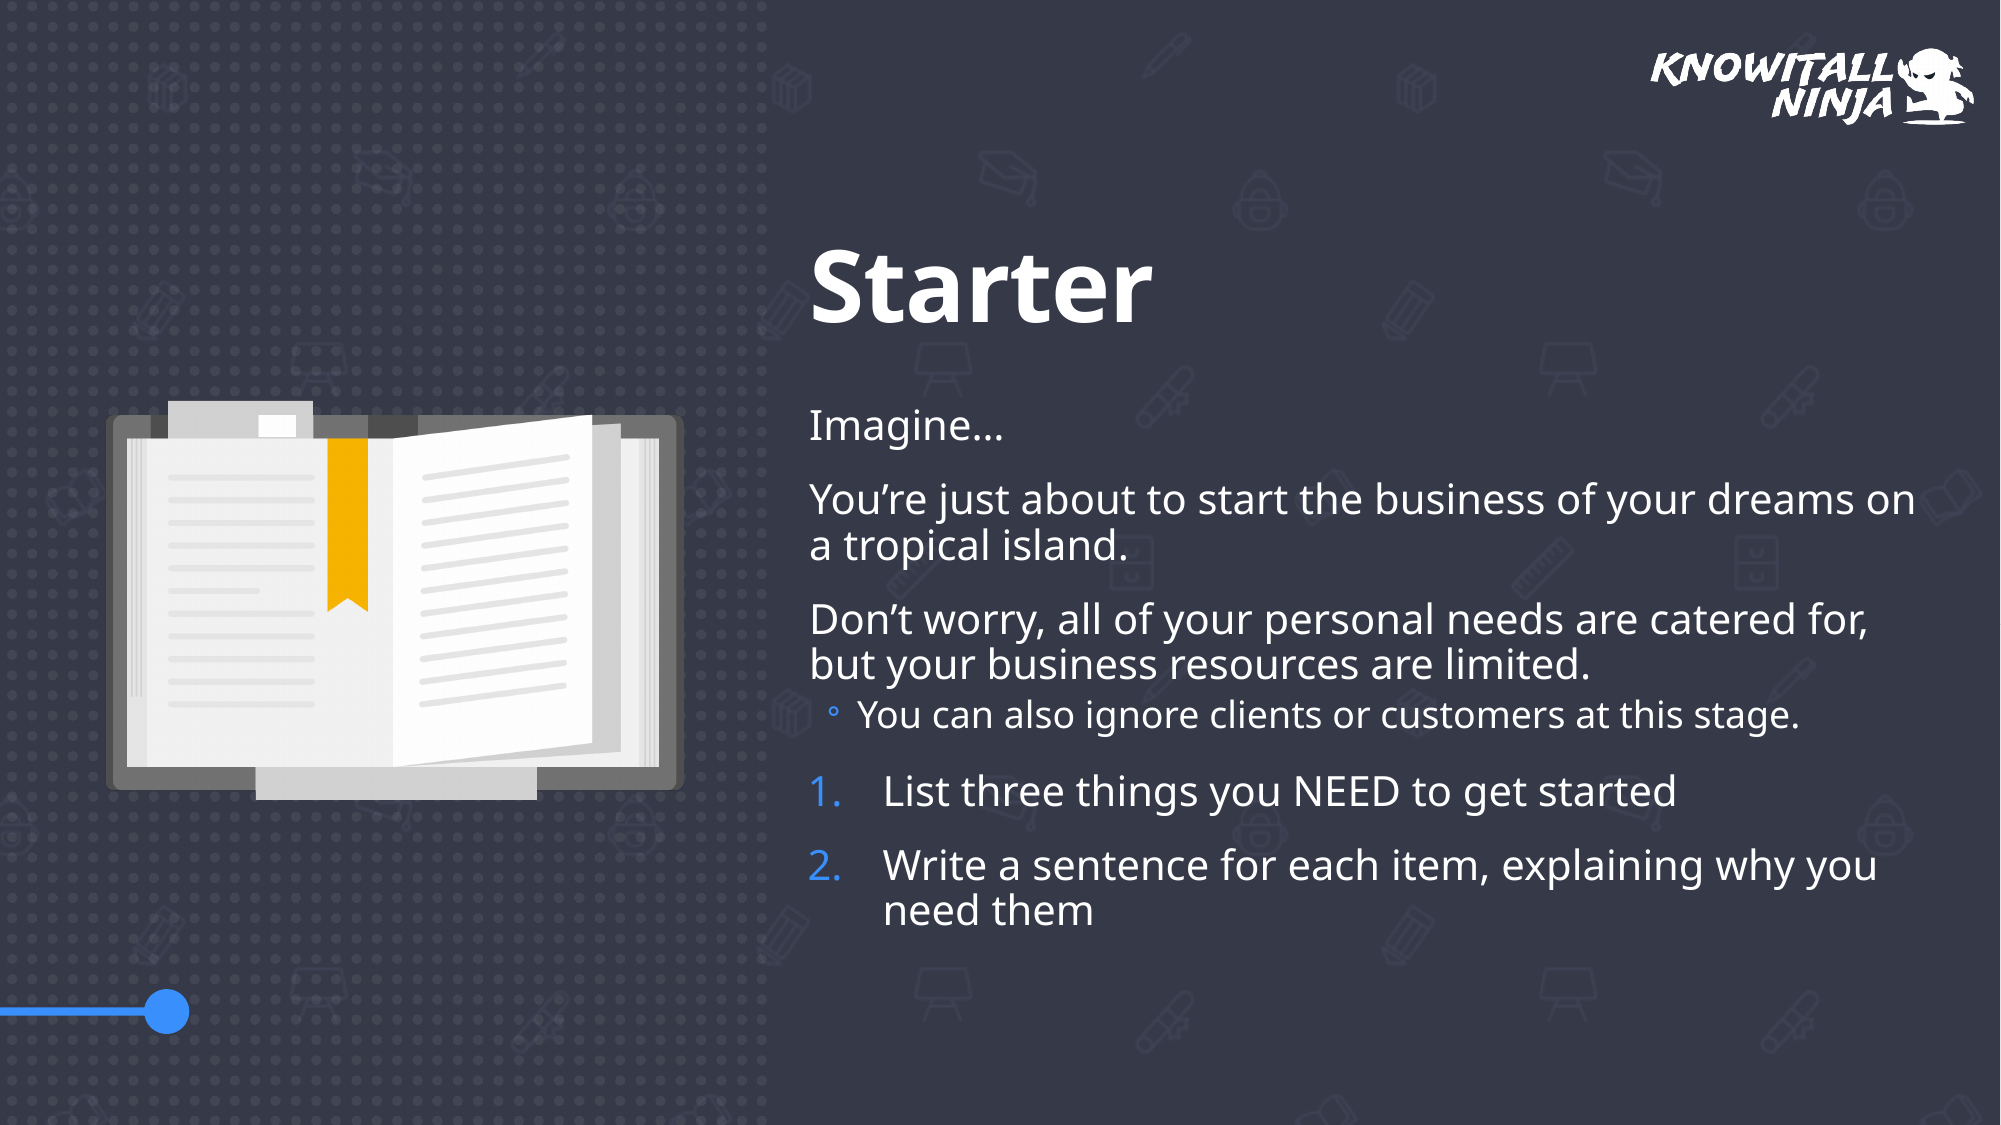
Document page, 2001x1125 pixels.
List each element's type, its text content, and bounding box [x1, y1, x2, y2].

title Starter [794, 125, 1928, 351]
picture [0, 0, 2001, 1125]
text_box Imagine… You’re just about to start the business of your dreams on a tropical island. Don’t worry, all of your personal needs are catered for, but your business resources are limited. You can also ignore clients or customers at this stage. List three things you NEED to get started Write a sentence for each item, explaining why you need them [794, 397, 1928, 1090]
